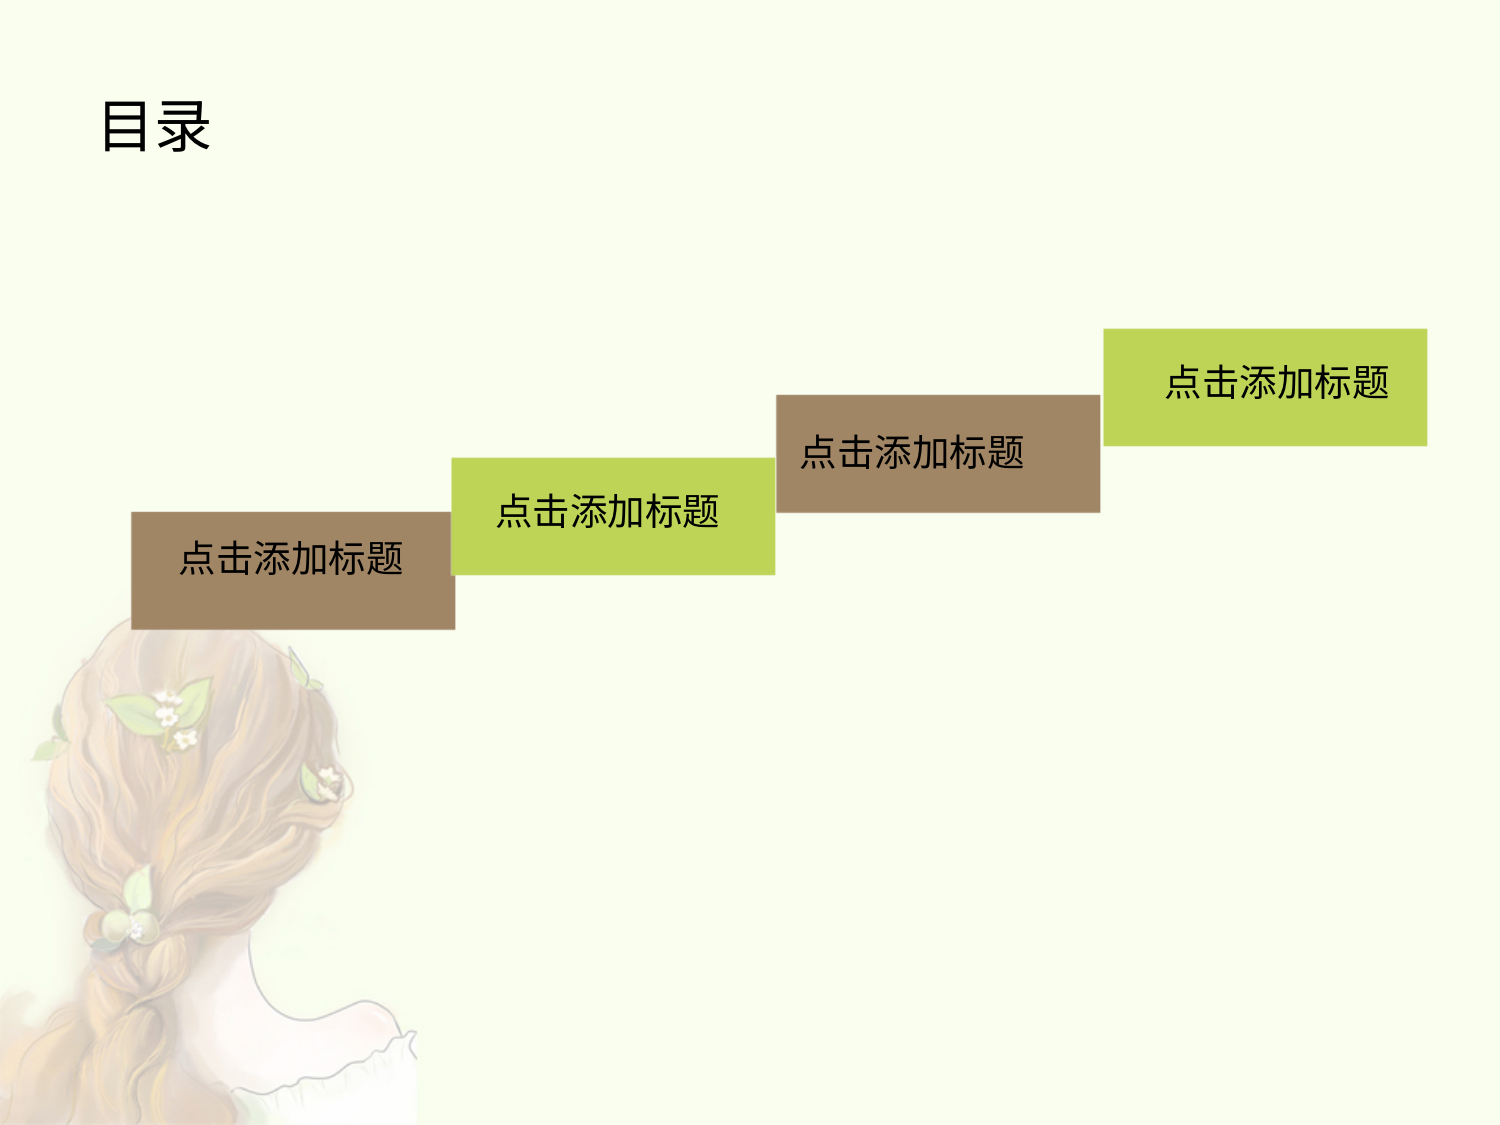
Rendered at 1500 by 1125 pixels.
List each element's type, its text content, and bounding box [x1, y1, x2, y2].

picture [0, 0, 1500, 1125]
text_box 目录 [81, 82, 563, 167]
